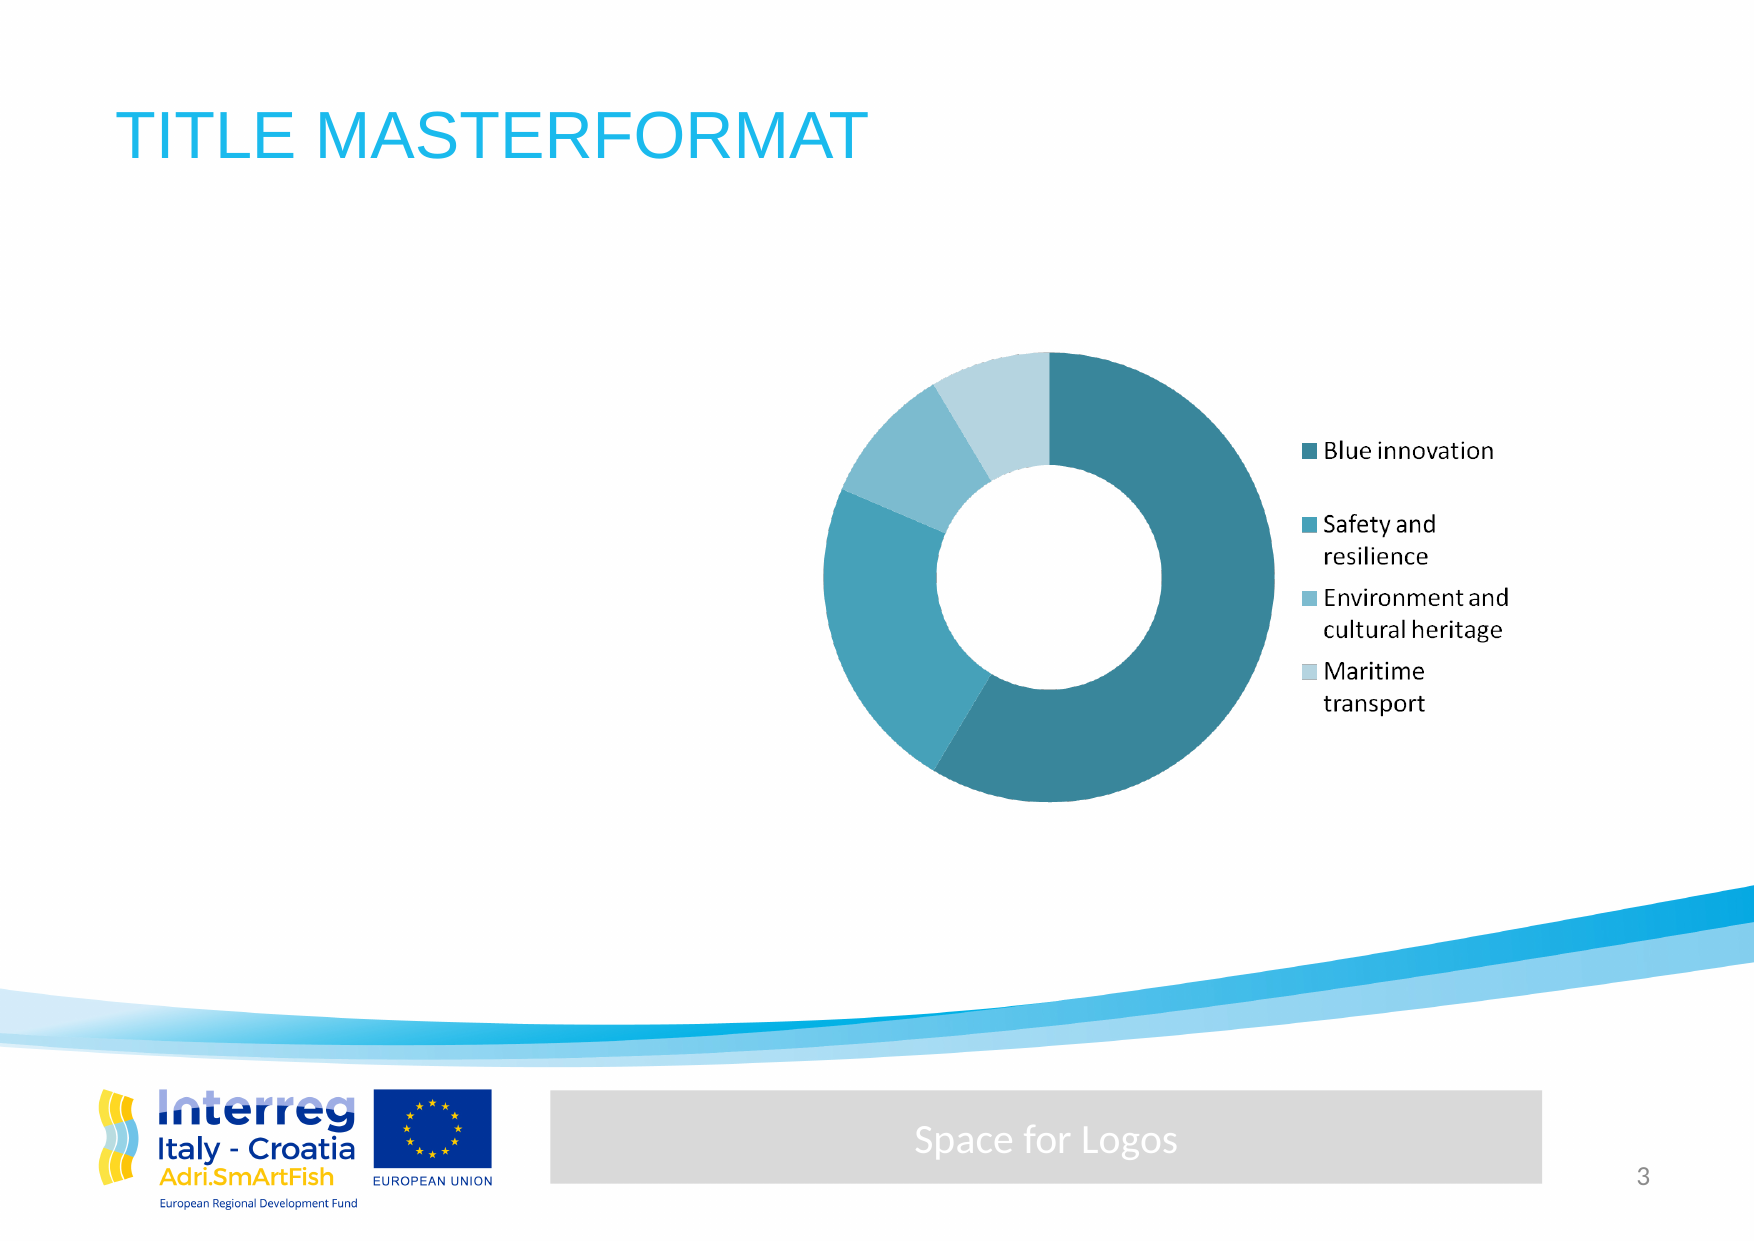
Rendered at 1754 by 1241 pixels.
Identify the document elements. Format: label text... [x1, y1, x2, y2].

slide_number 3 [1607, 1141, 1666, 1208]
picture [0, 0, 1754, 1241]
text_box TITLE MASTERFORMAT [97, 83, 1656, 181]
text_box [801, 315, 1530, 839]
text_box Space for Logos [549, 1089, 1543, 1185]
